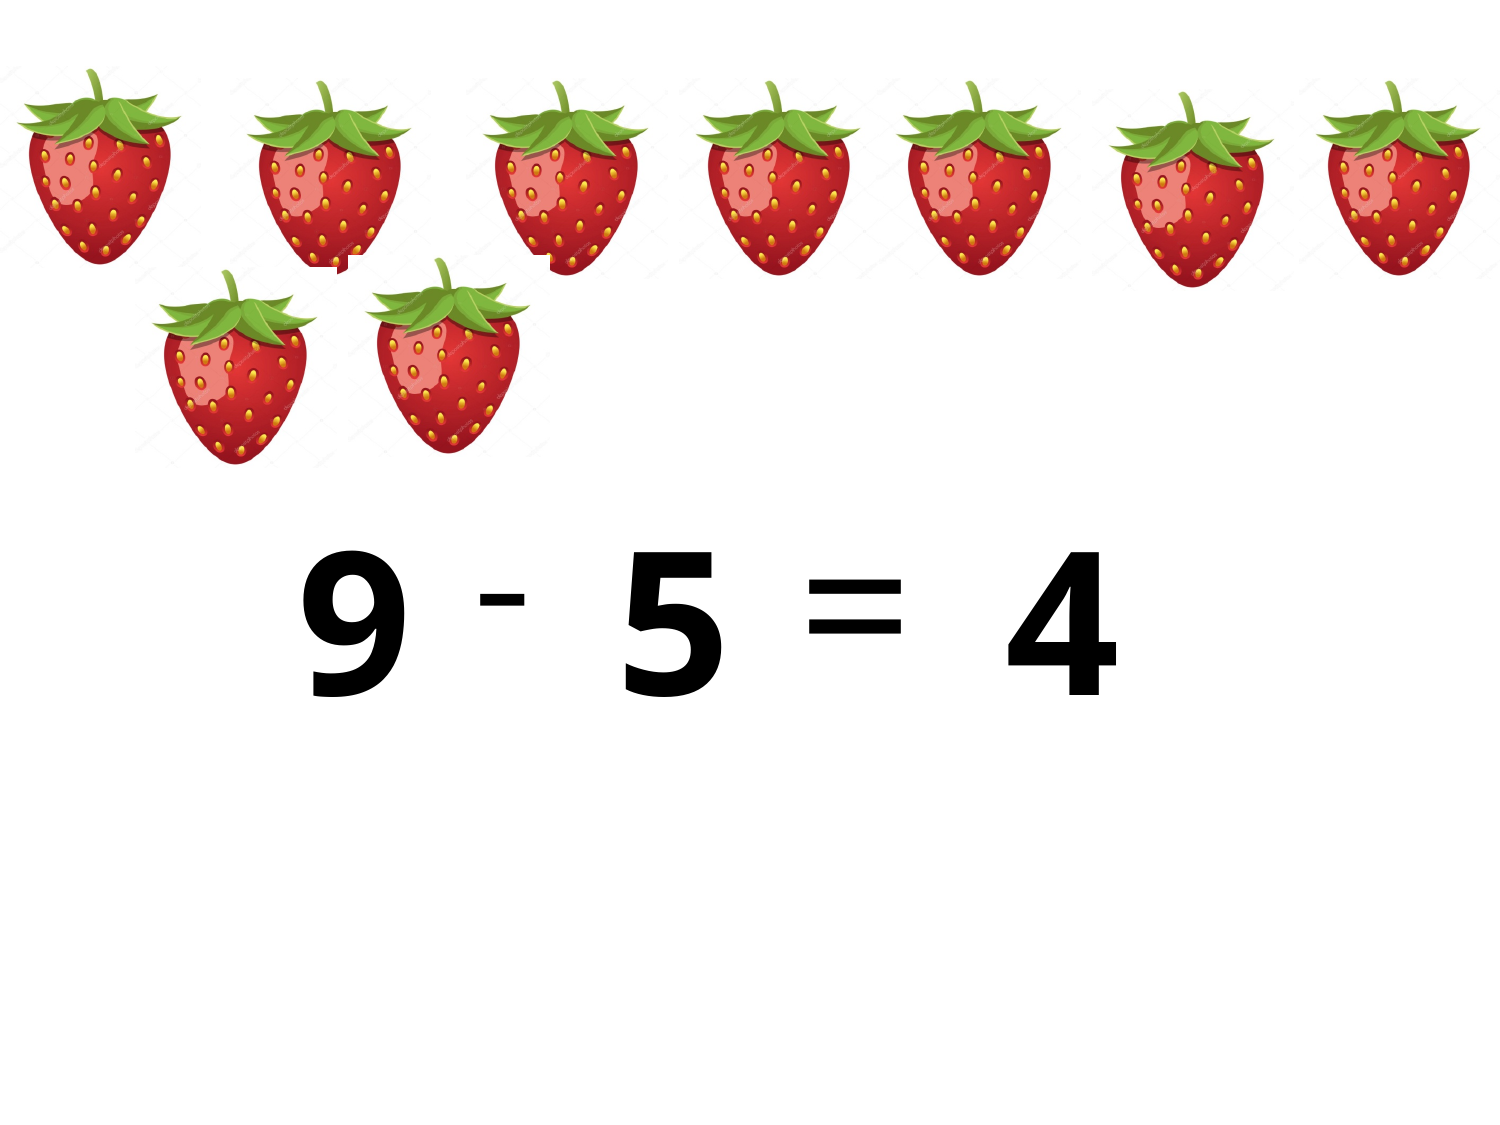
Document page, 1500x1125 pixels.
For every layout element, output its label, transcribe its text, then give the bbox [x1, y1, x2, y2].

text_box 9 [230, 468, 479, 764]
text_box 4 [938, 468, 1187, 764]
text_box – [419, 515, 549, 657]
picture [1298, 77, 1500, 280]
picture [1092, 89, 1294, 291]
text_box = [749, 444, 963, 752]
text_box 5 [549, 468, 798, 764]
picture [0, 66, 668, 469]
picture [678, 77, 1081, 280]
